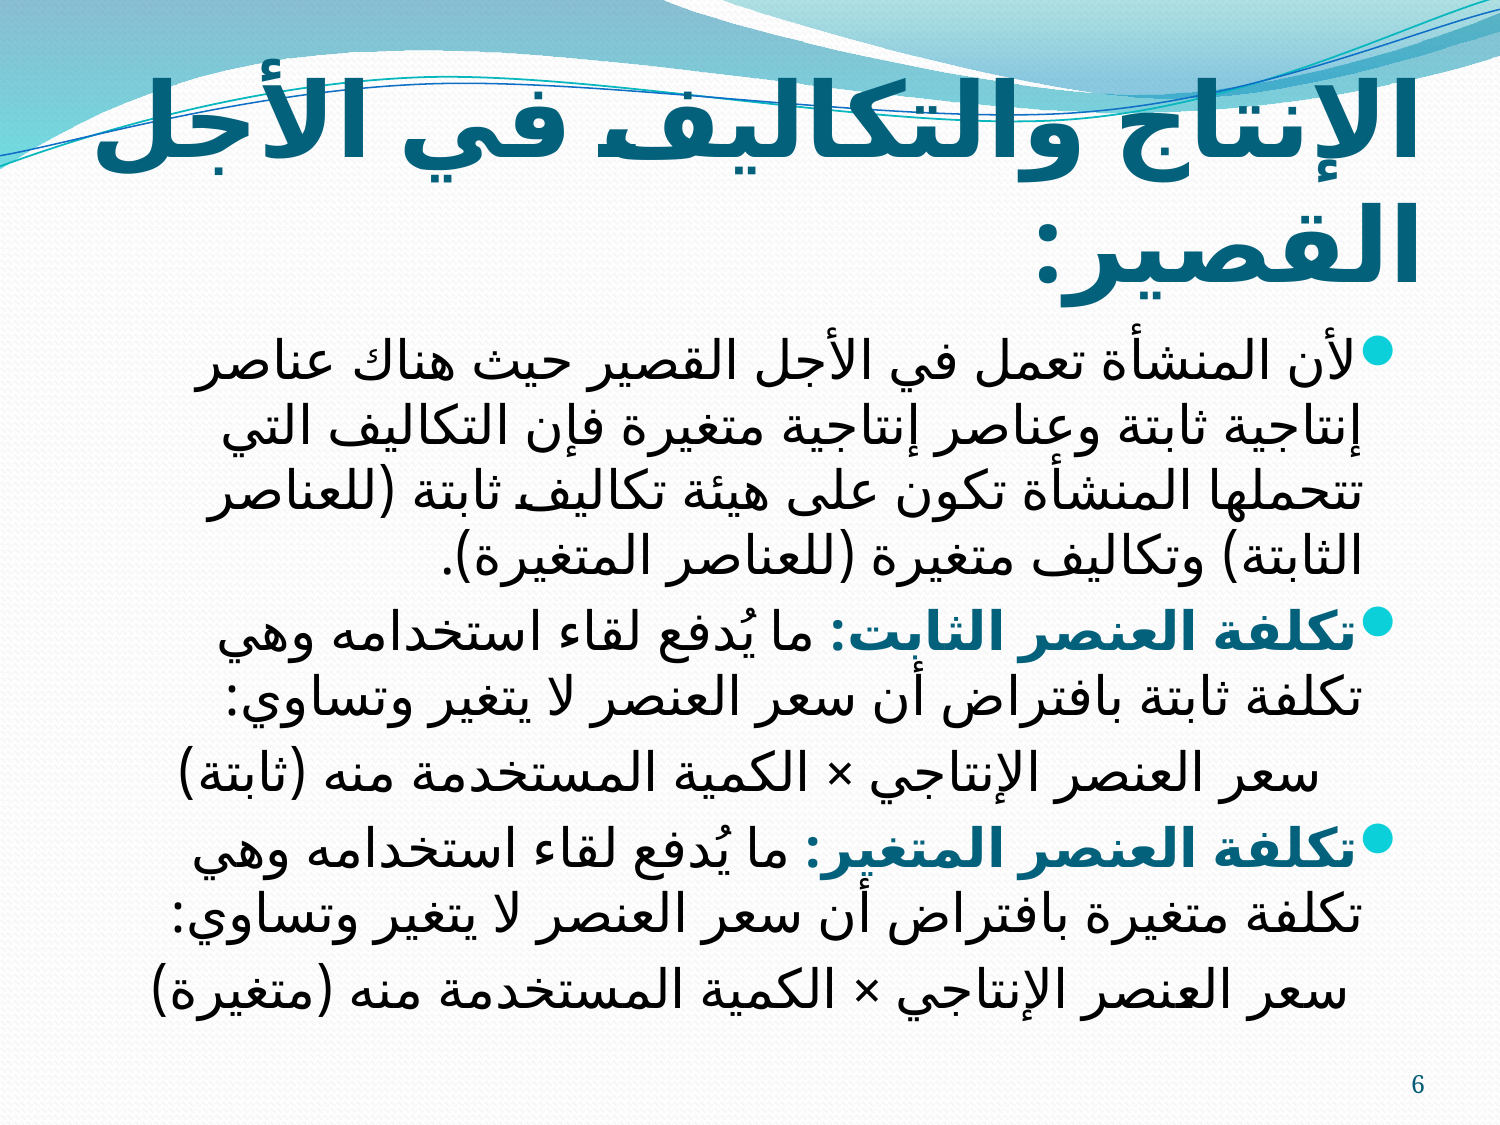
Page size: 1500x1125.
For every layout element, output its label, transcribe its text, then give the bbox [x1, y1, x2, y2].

list لأن المنشأة تعمل في الأجل القصير حيث هناك عناصر إنتاجية ثابتة وعناصر إنتاجية متغيرة فإن التكاليف التي تتحملها المنشأة تكون على هيئة تكاليف ثابتة (للعناصر الثابتة) وتكاليف متغيرة (للعناصر المتغيرة). تكلفة العنصر الثابت: ما يُدفع لقاء استخدامه وهي تكلفة ثابتة بافتراض أن سعر العنصر لا يتغير وتساوي: سعر العنصر الإنتاجي × الكمية المستخدمة منه (ثابتة) تكلفة العنصر المتغير: ما يُدفع لقاء استخدامه وهي تكلفة متغيرة بافتراض أن سعر العنصر لا يتغير وتساوي: سعر العنصر الإنتاجي × الكمية المستخدمة منه (متغيرة) [75, 317, 1425, 1038]
slide_number 6 [1299, 1042, 1425, 1103]
title الإنتاج والتكاليف في الأجل القصير: [75, 115, 1425, 303]
